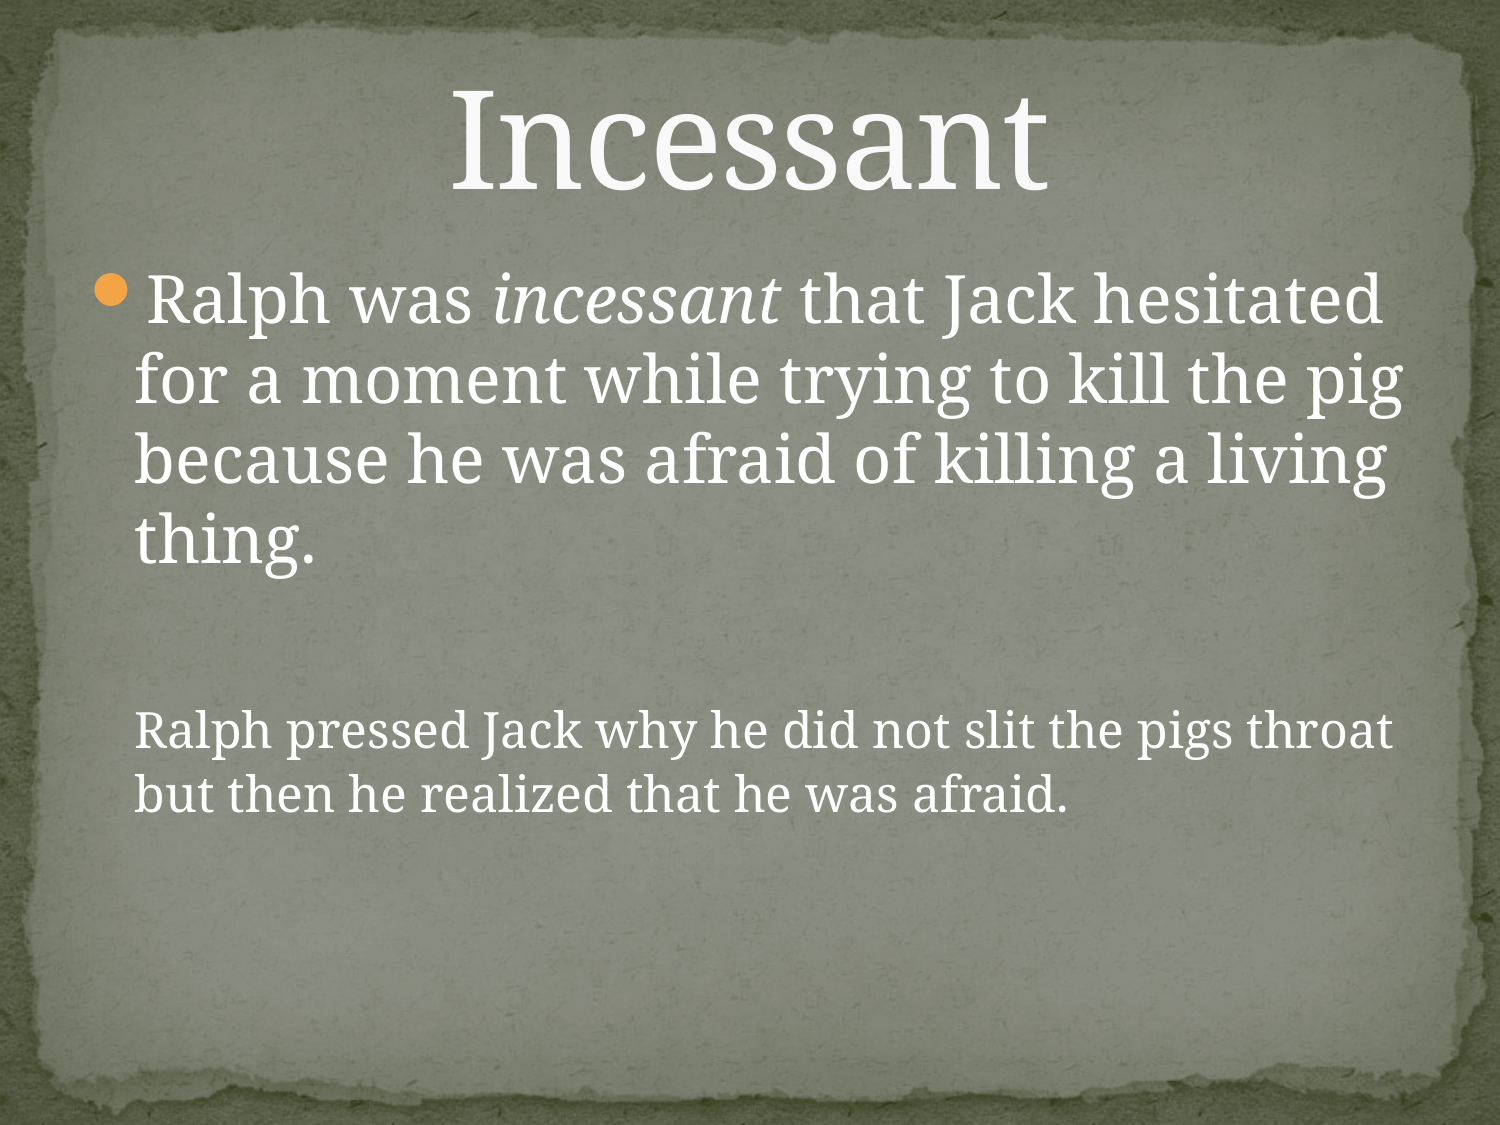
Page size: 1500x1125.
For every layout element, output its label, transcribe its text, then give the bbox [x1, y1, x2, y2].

list Ralph was incessant that Jack hesitated for a moment while trying to kill the pig because he was afraid of killing a living thing. Ralph pressed Jack why he did not slit the pigs throat but then he realized that he was afraid. [75, 249, 1425, 1000]
title Incessant [74, 24, 1425, 225]
